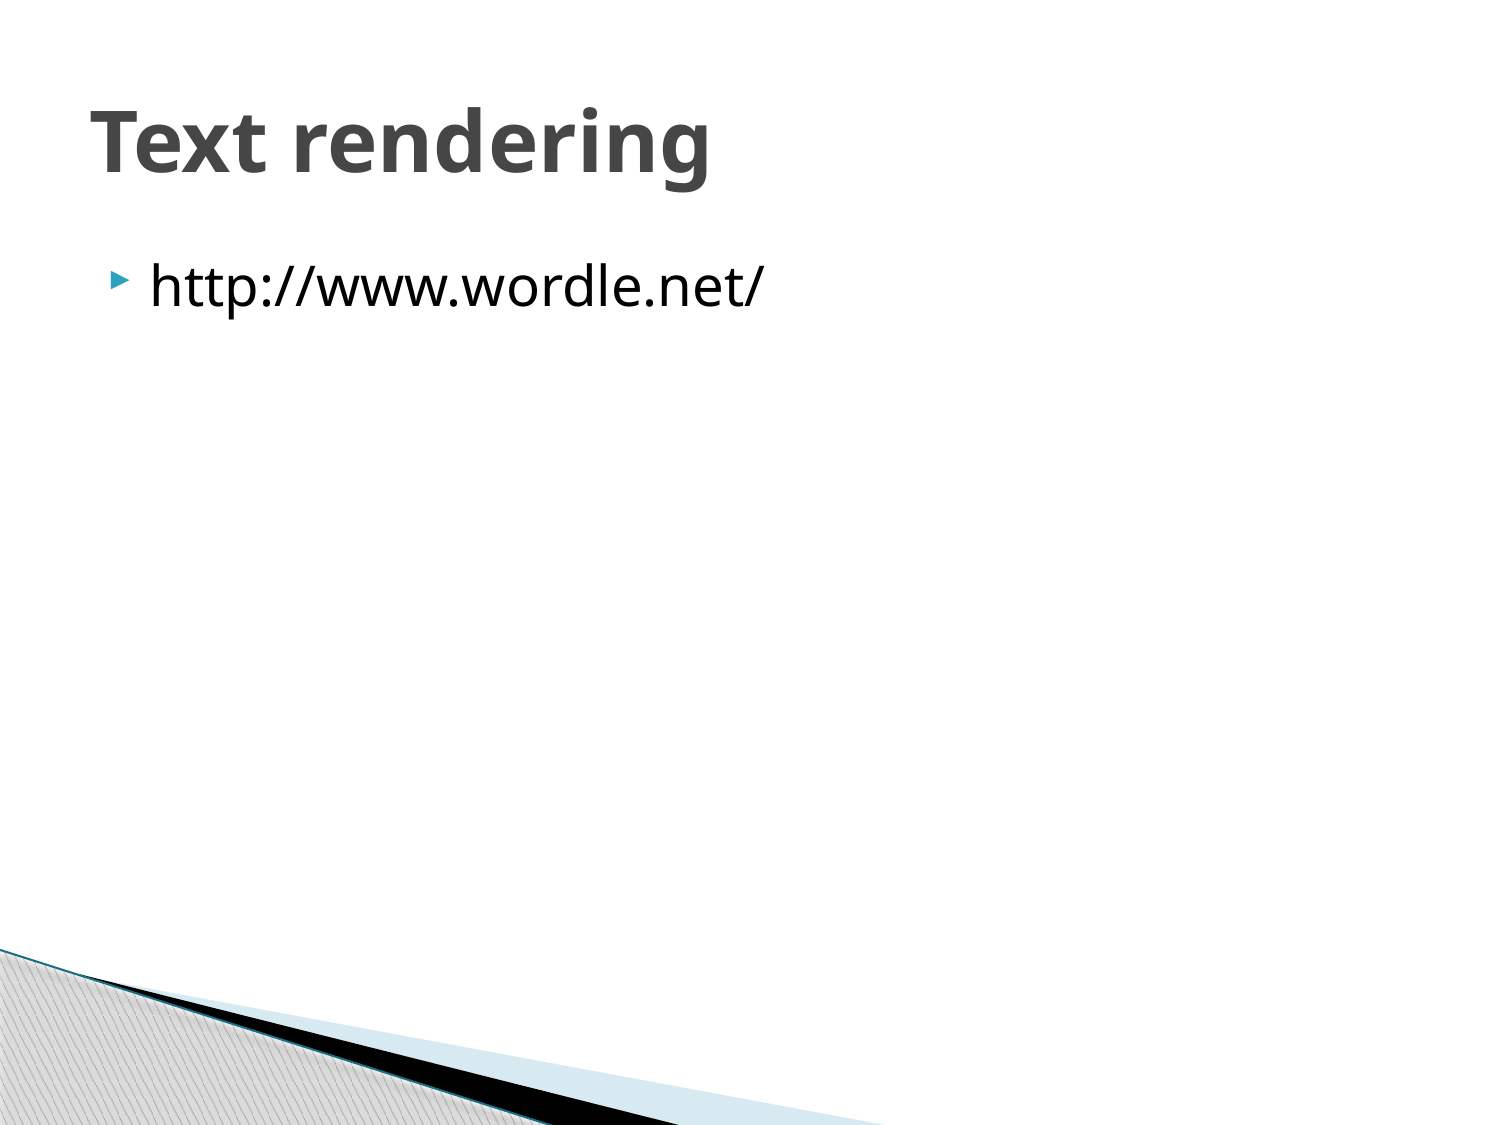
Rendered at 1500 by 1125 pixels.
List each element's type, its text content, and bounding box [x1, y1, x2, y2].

title Text rendering [75, 45, 1425, 233]
list http://www.wordle.net/ [75, 243, 1425, 986]
